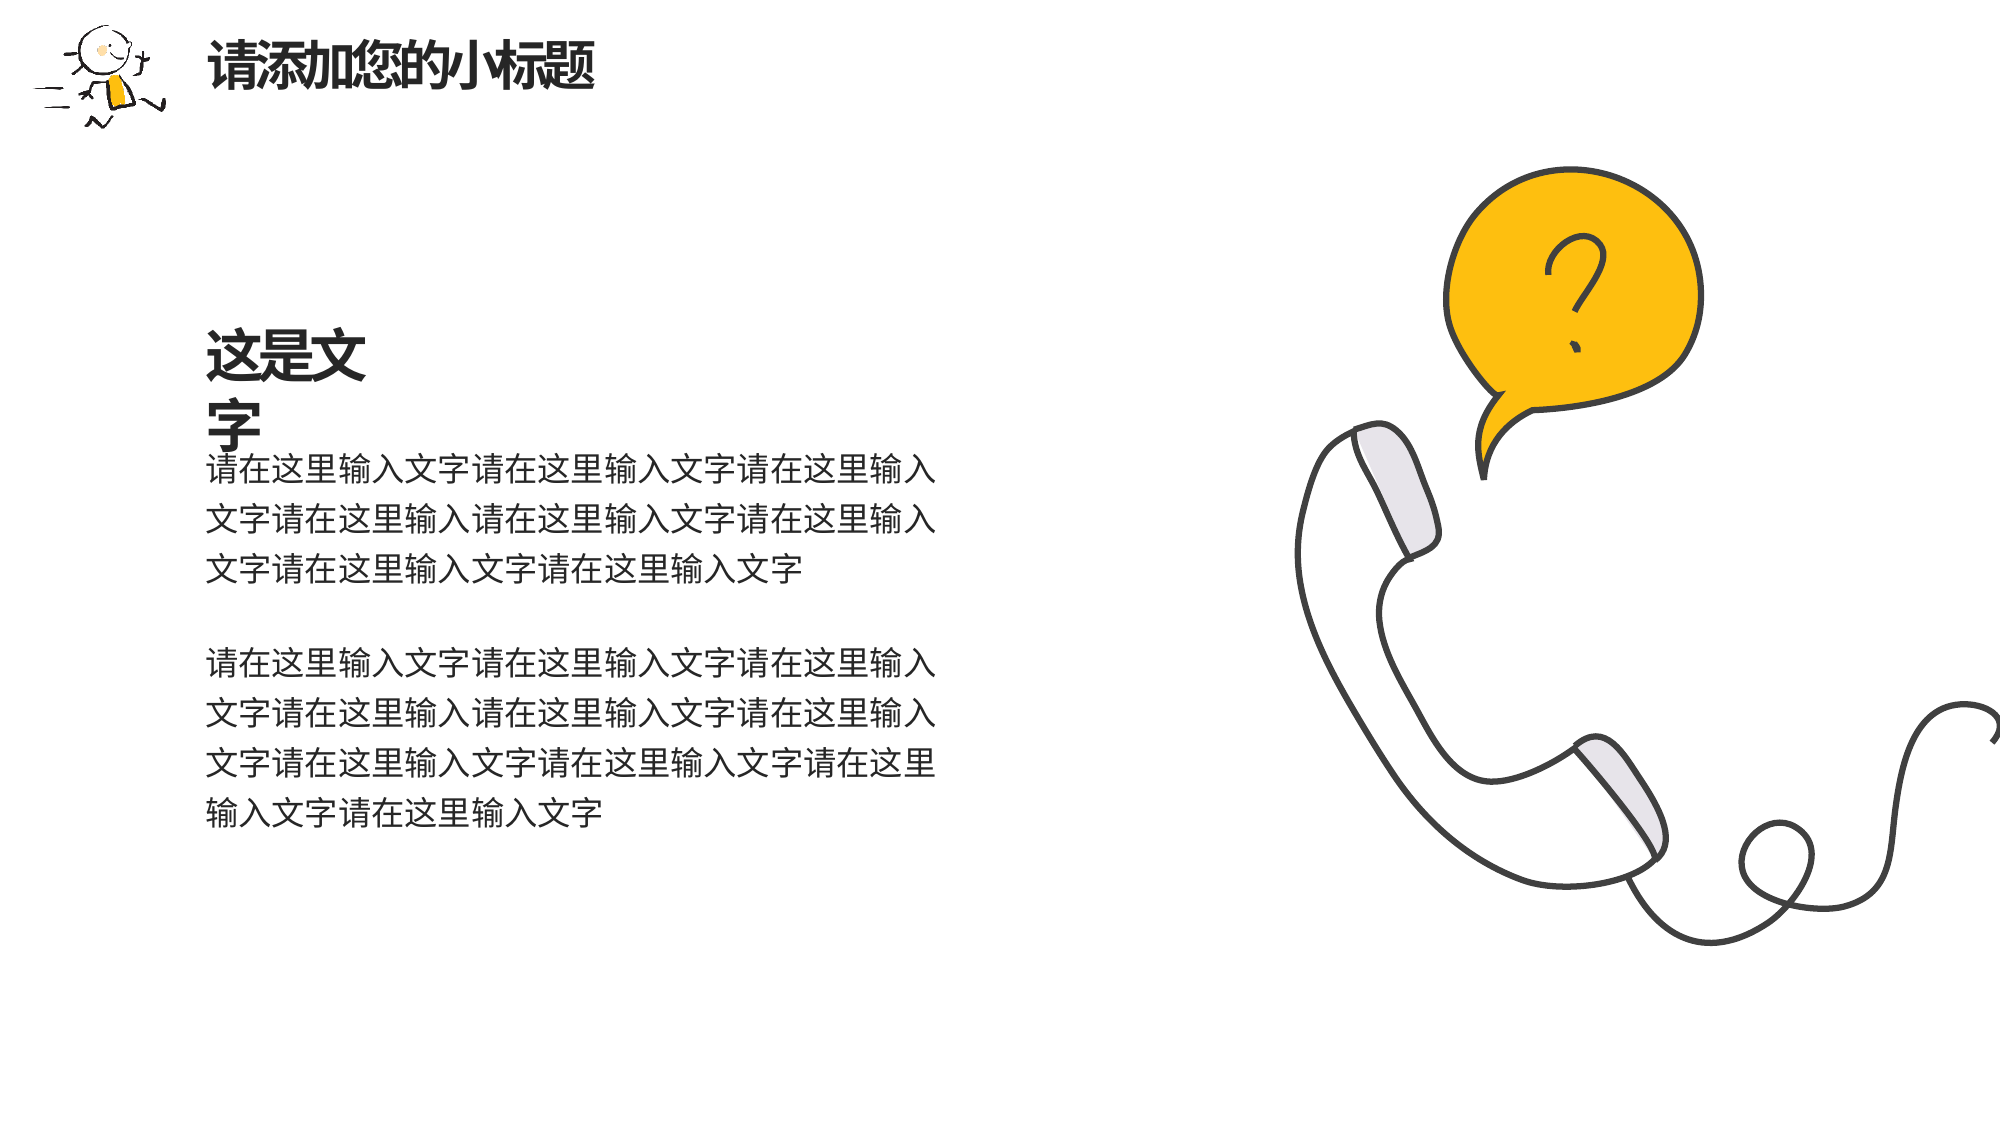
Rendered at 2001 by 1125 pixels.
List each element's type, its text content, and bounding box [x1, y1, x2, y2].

text_box 请在这里输入文字请在这里输入文字请在这里输入文字请在这里输入请在这里输入文字请在这里输入文字请在这里输入文字请在这里输入文字 [190, 430, 964, 596]
picture [19, 17, 176, 140]
text_box 这是文字 [190, 311, 432, 430]
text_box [1446, 169, 1701, 480]
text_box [1297, 423, 2000, 943]
text_box 请在这里输入文字请在这里输入文字请在这里输入文字请在这里输入请在这里输入文字请在这里输入文字请在这里输入文字请在这里输入文字请在这里输入文字请在这里输入文字 [190, 624, 964, 840]
text_box 请添加您的小标题 [191, 23, 612, 104]
